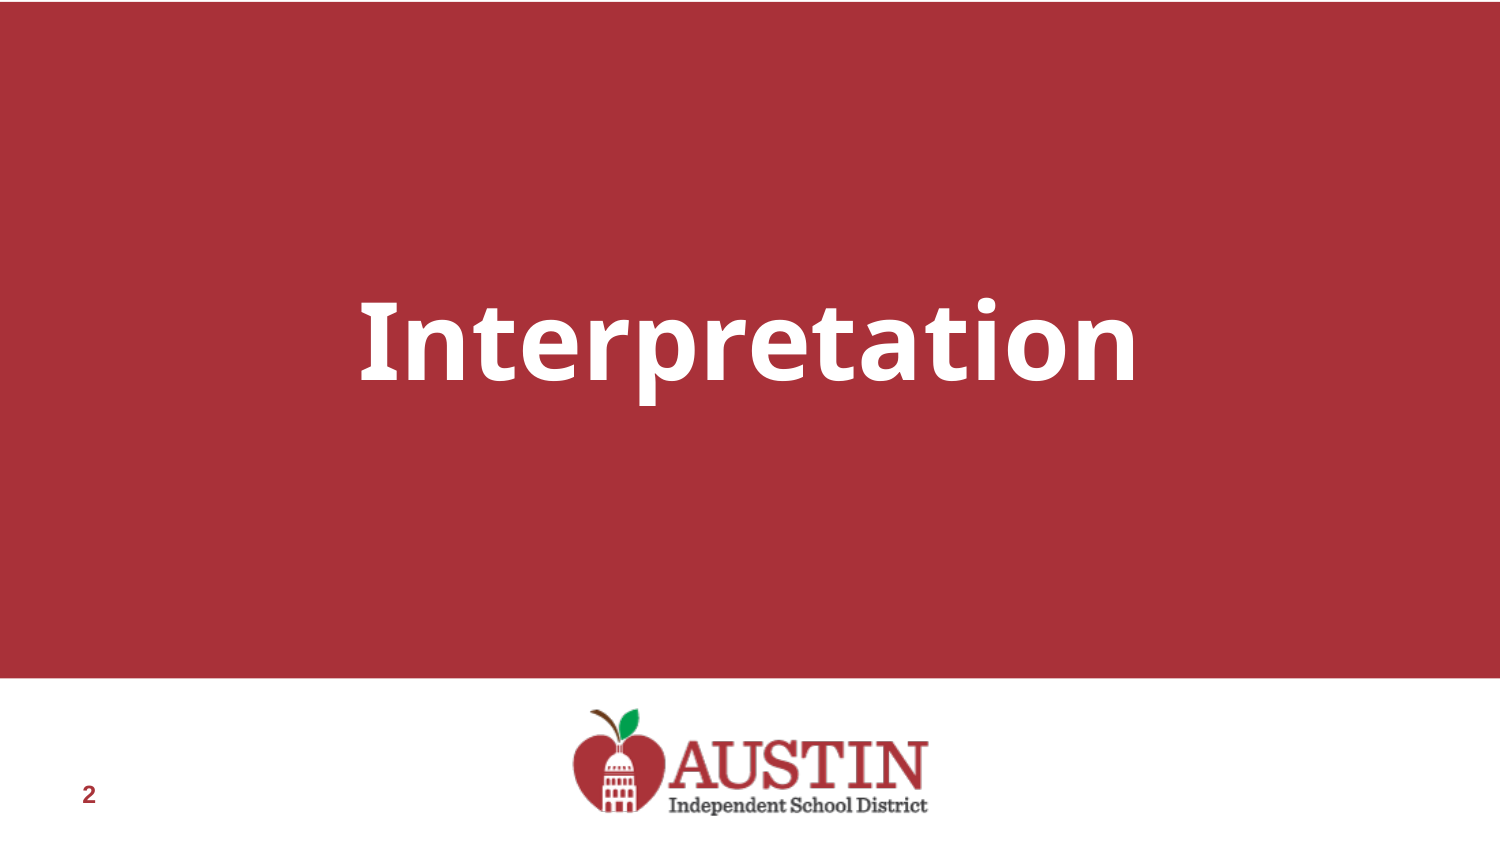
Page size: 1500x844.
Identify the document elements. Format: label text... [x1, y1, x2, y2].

picture [565, 692, 934, 831]
text_box [0, 1, 1500, 679]
title Interpretation [51, 29, 1449, 644]
slide_number ‹#› [21, 761, 112, 827]
